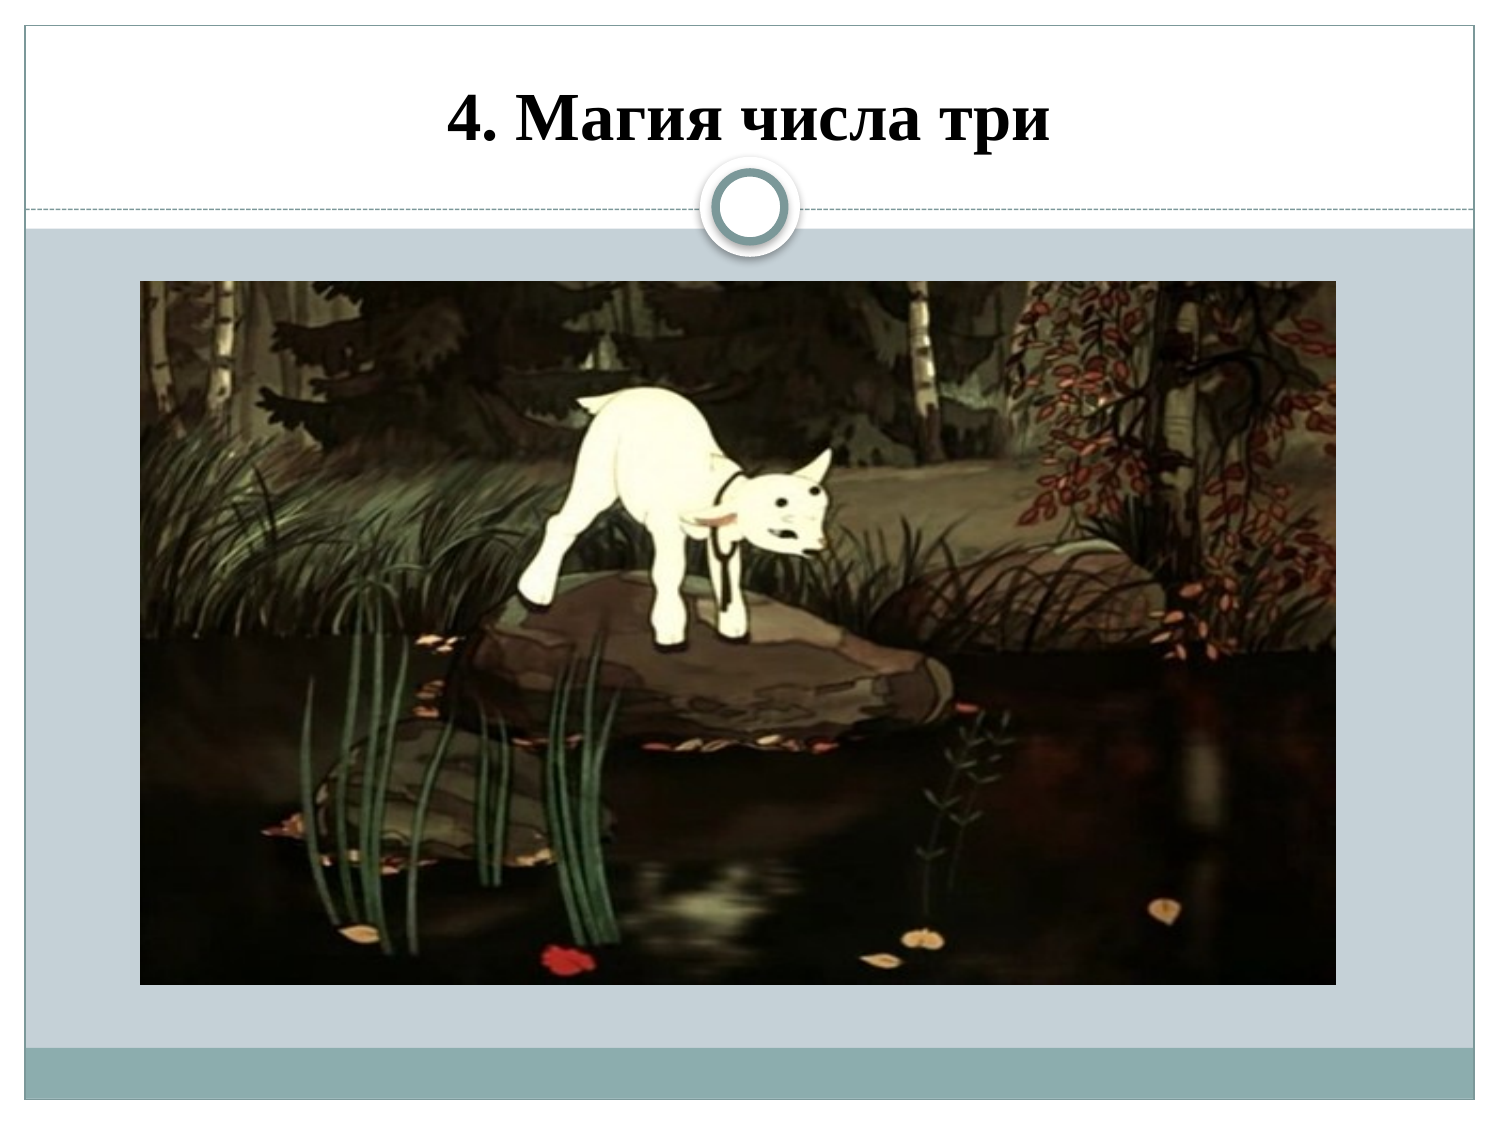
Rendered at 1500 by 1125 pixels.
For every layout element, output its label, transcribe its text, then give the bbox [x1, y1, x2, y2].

picture [140, 280, 1337, 985]
title 4. Магия числа три [49, 37, 1450, 163]
